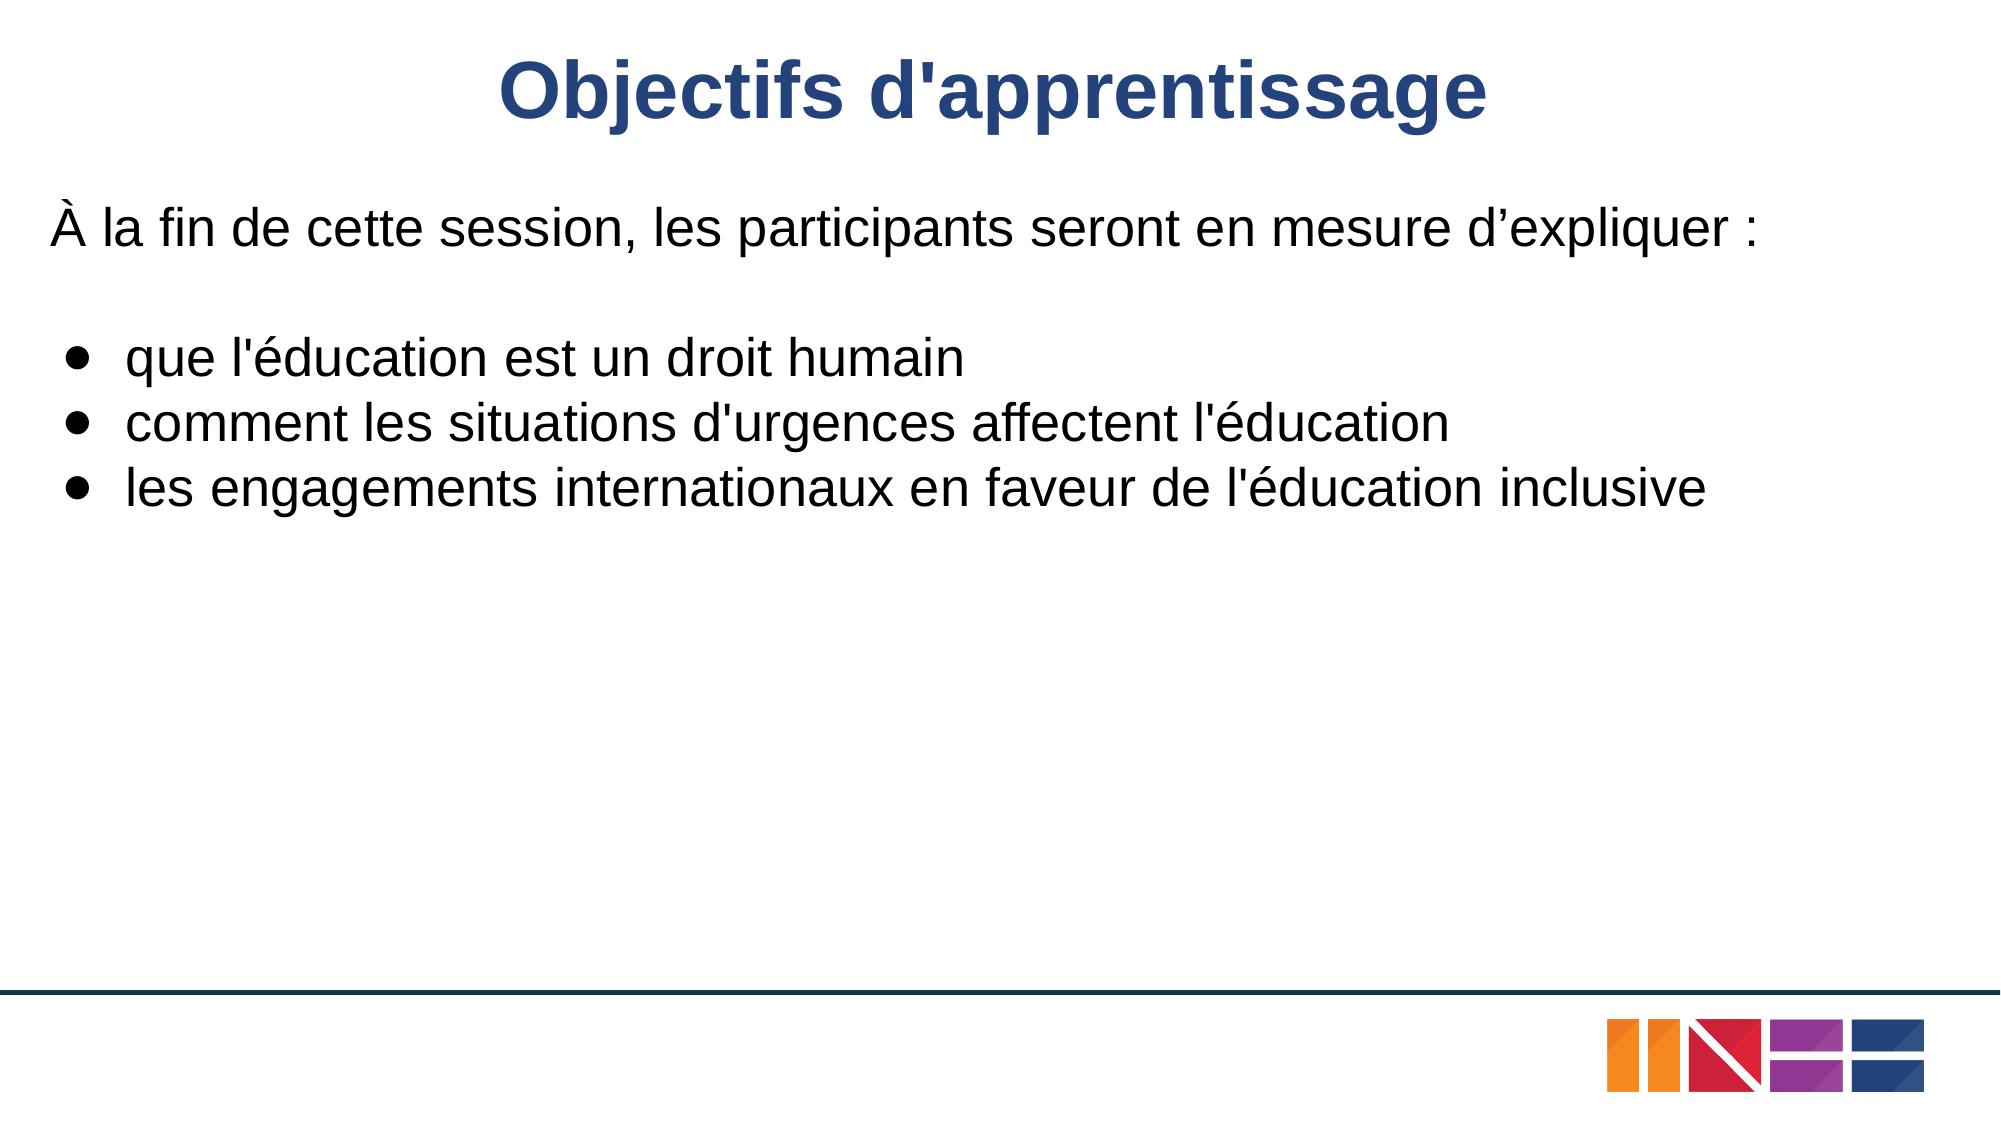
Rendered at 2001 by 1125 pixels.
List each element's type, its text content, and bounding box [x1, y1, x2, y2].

title Objectifs d'apprentissage [31, 28, 1957, 145]
picture [1607, 1019, 1924, 1092]
list À la fin de cette session, les participants seront en mesure d’expliquer : que l'éducation est un droit humain comment les situations d'urgences affectent l'éducation les engagements internationaux en faveur de l'éducation inclusive [31, 172, 1971, 935]
